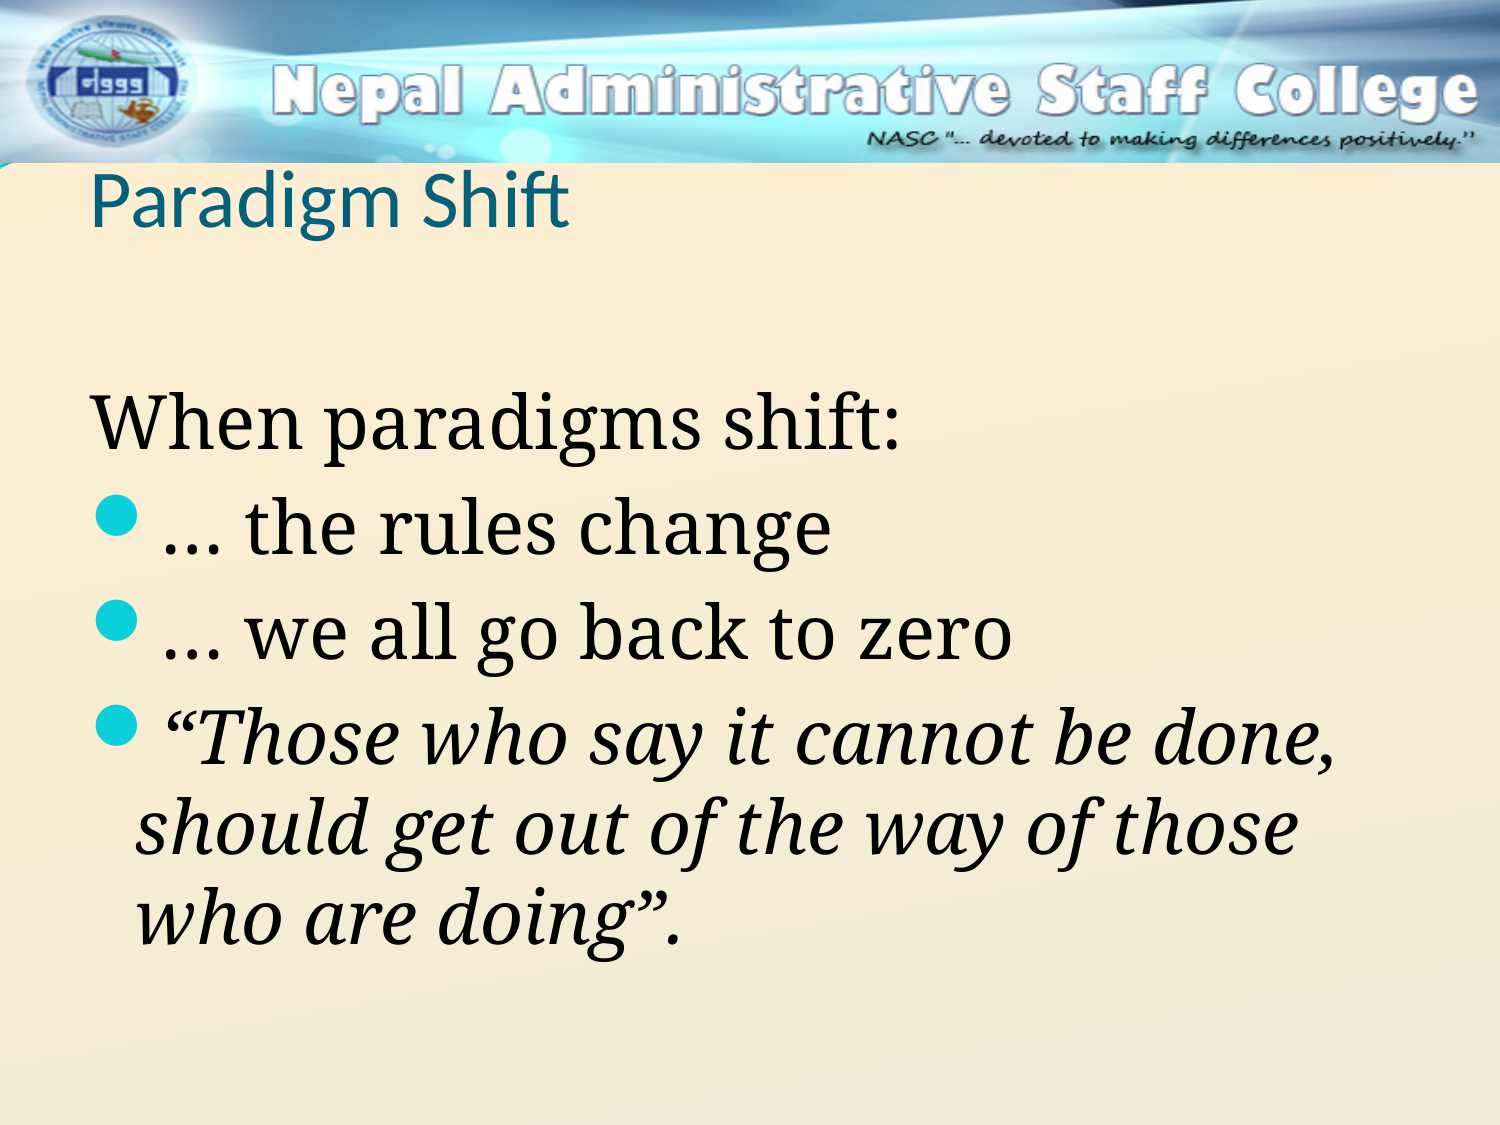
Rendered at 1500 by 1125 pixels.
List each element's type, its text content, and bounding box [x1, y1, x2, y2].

text_box Paradigm Shift [74, 137, 1425, 350]
picture [0, 0, 1500, 163]
text_box When paradigms shift: … the rules change … we all go back to zero “Those who say it cannot be done, should get out of the way of those who are doing”. [74, 367, 1425, 1088]
